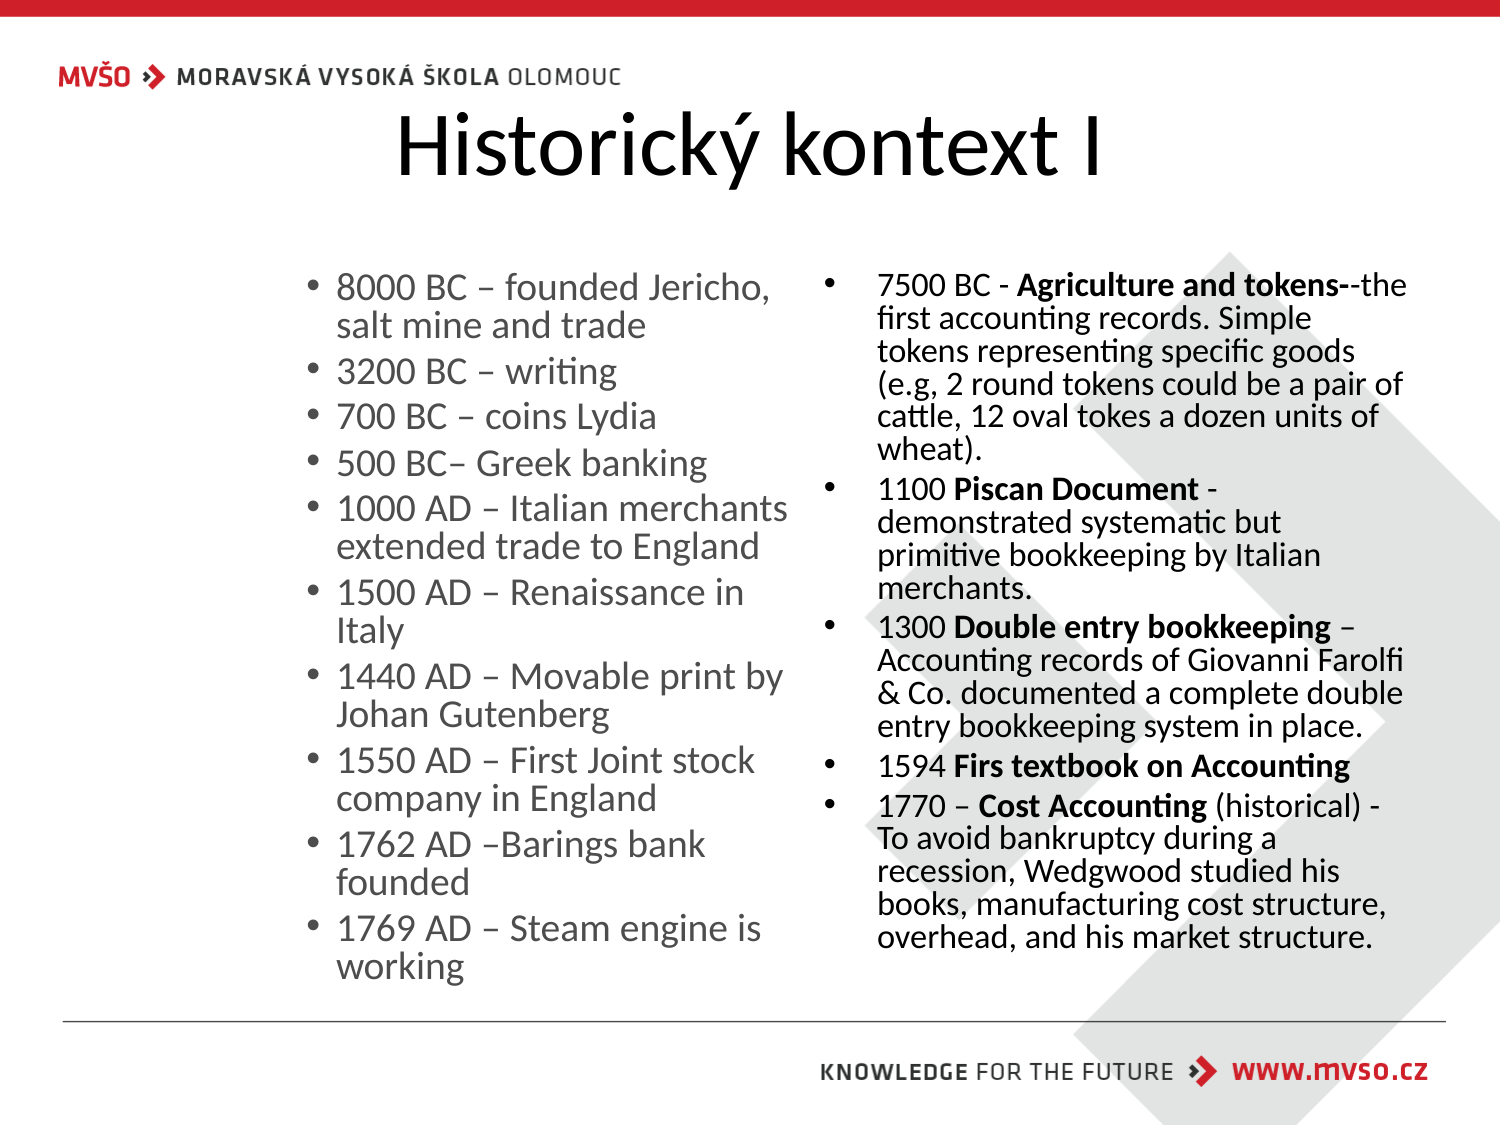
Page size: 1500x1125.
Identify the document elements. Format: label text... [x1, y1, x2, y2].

list 7500 BC - Agriculture and tokens--the first accounting records. Simple tokens representing specific goods (e.g, 2 round tokens could be a pair of cattle, 12 oval tokes a dozen units of wheat). 1100 Piscan Document - demonstrated systematic but primitive bookkeeping by Italian merchants. 1300 Double entry bookkeeping – Accounting records of Giovanni Farolfi & Co. documented a complete double entry bookkeeping system in place. 1594 Firs textbook on Accounting 1770 – Cost Accounting (historical) - To avoid bankruptcy during a recession, Wedgwood studied his books, manufacturing cost structure, overhead, and his market structure. [809, 262, 1425, 1005]
list 8000 BC – founded Jericho, salt mine and trade 3200 BC – writing 700 BC – coins Lydia 500 BC– Greek banking 1000 AD – Italian merchants extended trade to England 1500 AD – Renaissance in Italy 1440 AD – Movable print by Johan Gutenberg 1550 AD – First Joint stock company in England 1762 AD –Barings bank founded 1769 AD – Steam engine is working [289, 262, 809, 1005]
title Historický kontext I [75, 45, 1425, 233]
picture [0, 0, 1500, 1125]
